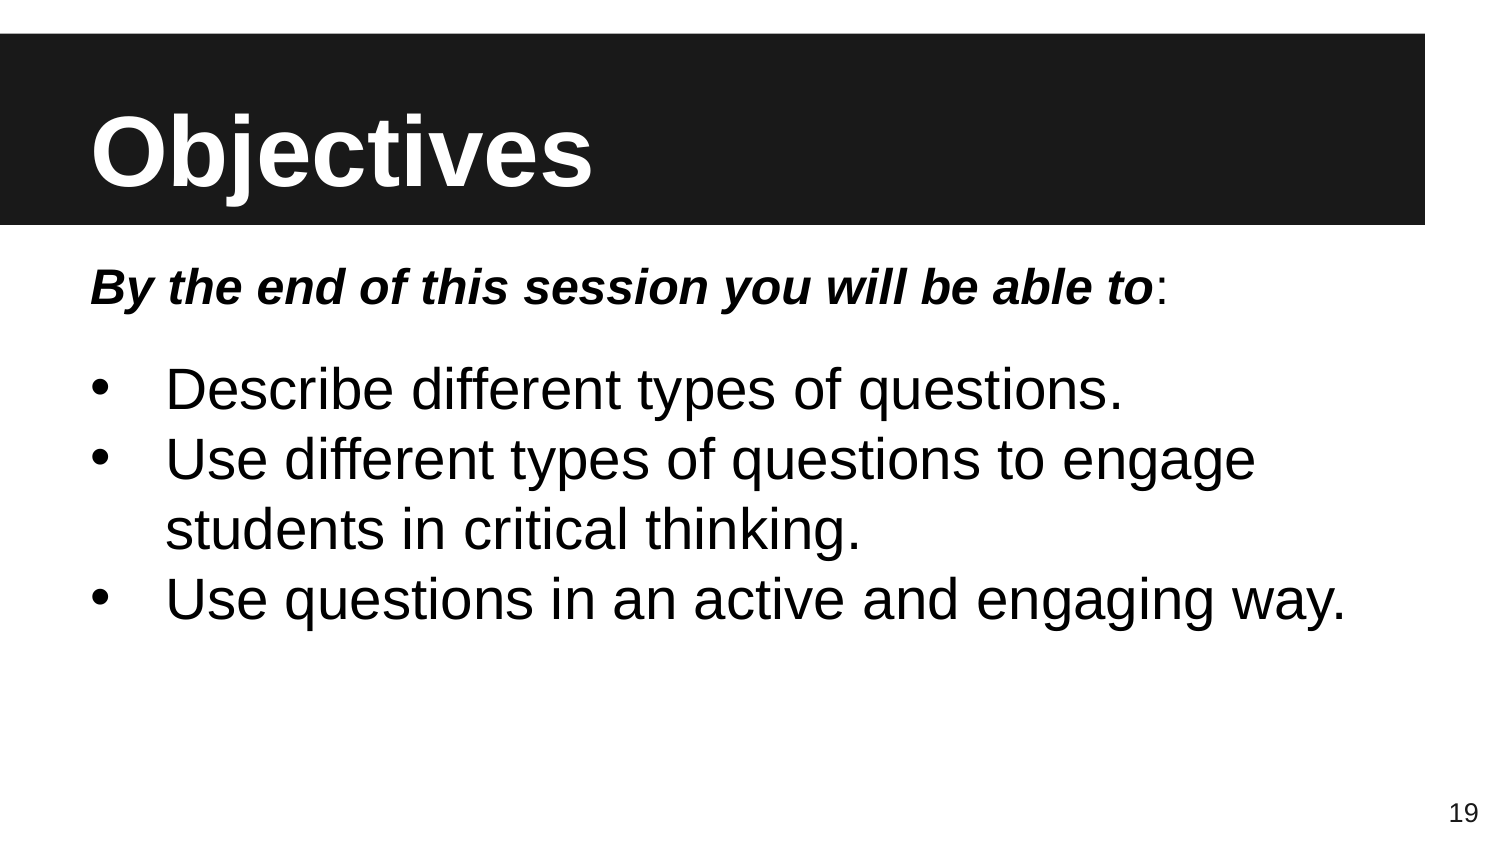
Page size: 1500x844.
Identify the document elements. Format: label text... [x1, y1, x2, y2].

list By the end of this session you will be able to: [75, 239, 1425, 808]
slide_number 19 [1403, 779, 1494, 844]
text_box Describe different types of questions. Use different types of questions to engage students in critical thinking. Use questions in an active and engaging way. [74, 343, 1381, 642]
title Objectives [75, 33, 1425, 221]
